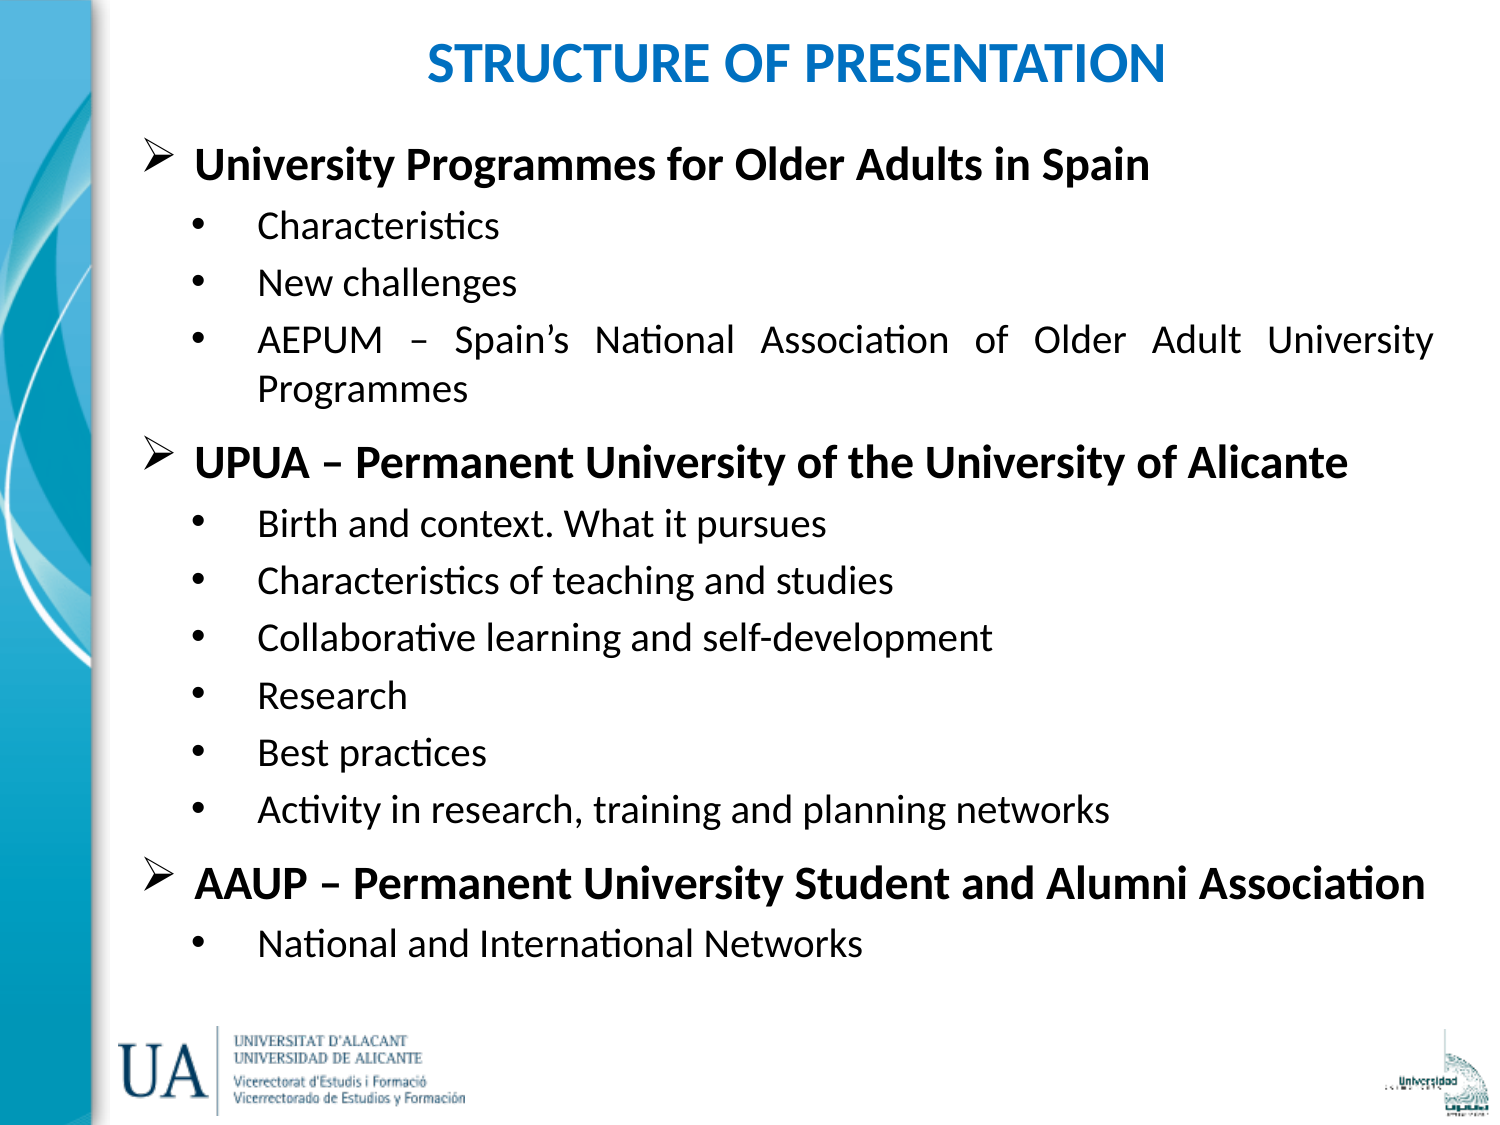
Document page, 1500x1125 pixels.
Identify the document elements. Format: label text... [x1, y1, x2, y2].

list University Programmes for Older Adults in Spain Characteristics New challenges AEPUM – Spain’s National Association of Older Adult University Programmes UPUA – Permanent University of the University of Alicante Birth and context. What it pursues Characteristics of teaching and studies Collaborative learning and self-development Research Best practices Activity in research, training and planning networks AAUP – Permanent University Student and Alumni Association National and International Networks [125, 125, 1450, 1000]
picture [118, 1026, 465, 1116]
title STRUCTURE OF PRESENTATION [112, 0, 1483, 119]
picture [1384, 1029, 1489, 1118]
picture [0, 0, 110, 1125]
